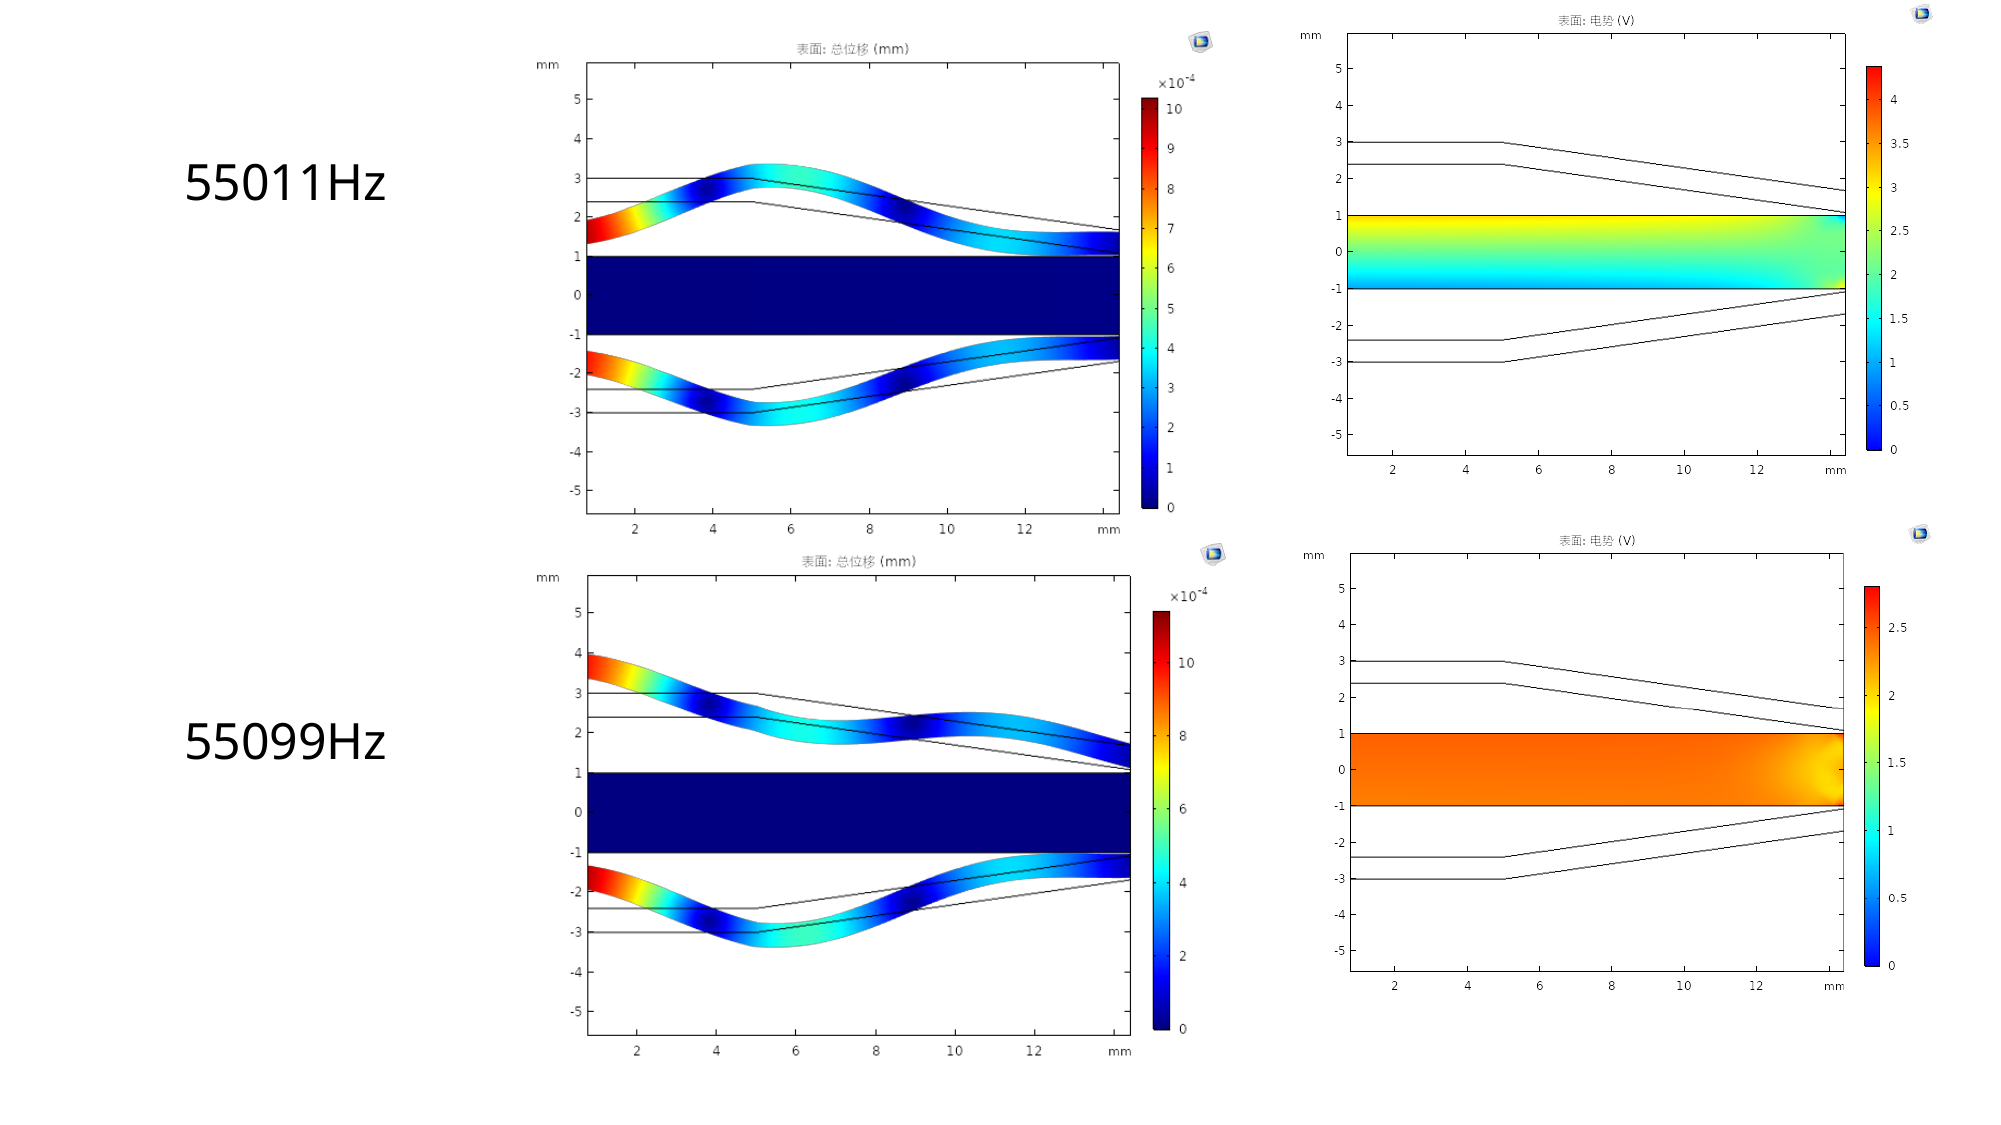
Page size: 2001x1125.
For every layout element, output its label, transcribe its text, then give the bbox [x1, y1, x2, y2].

text_box 55011Hz [169, 143, 403, 218]
picture [1301, 519, 1934, 994]
picture [533, 26, 1230, 1061]
picture [1298, 0, 1936, 479]
text_box 55099Hz [169, 702, 403, 777]
